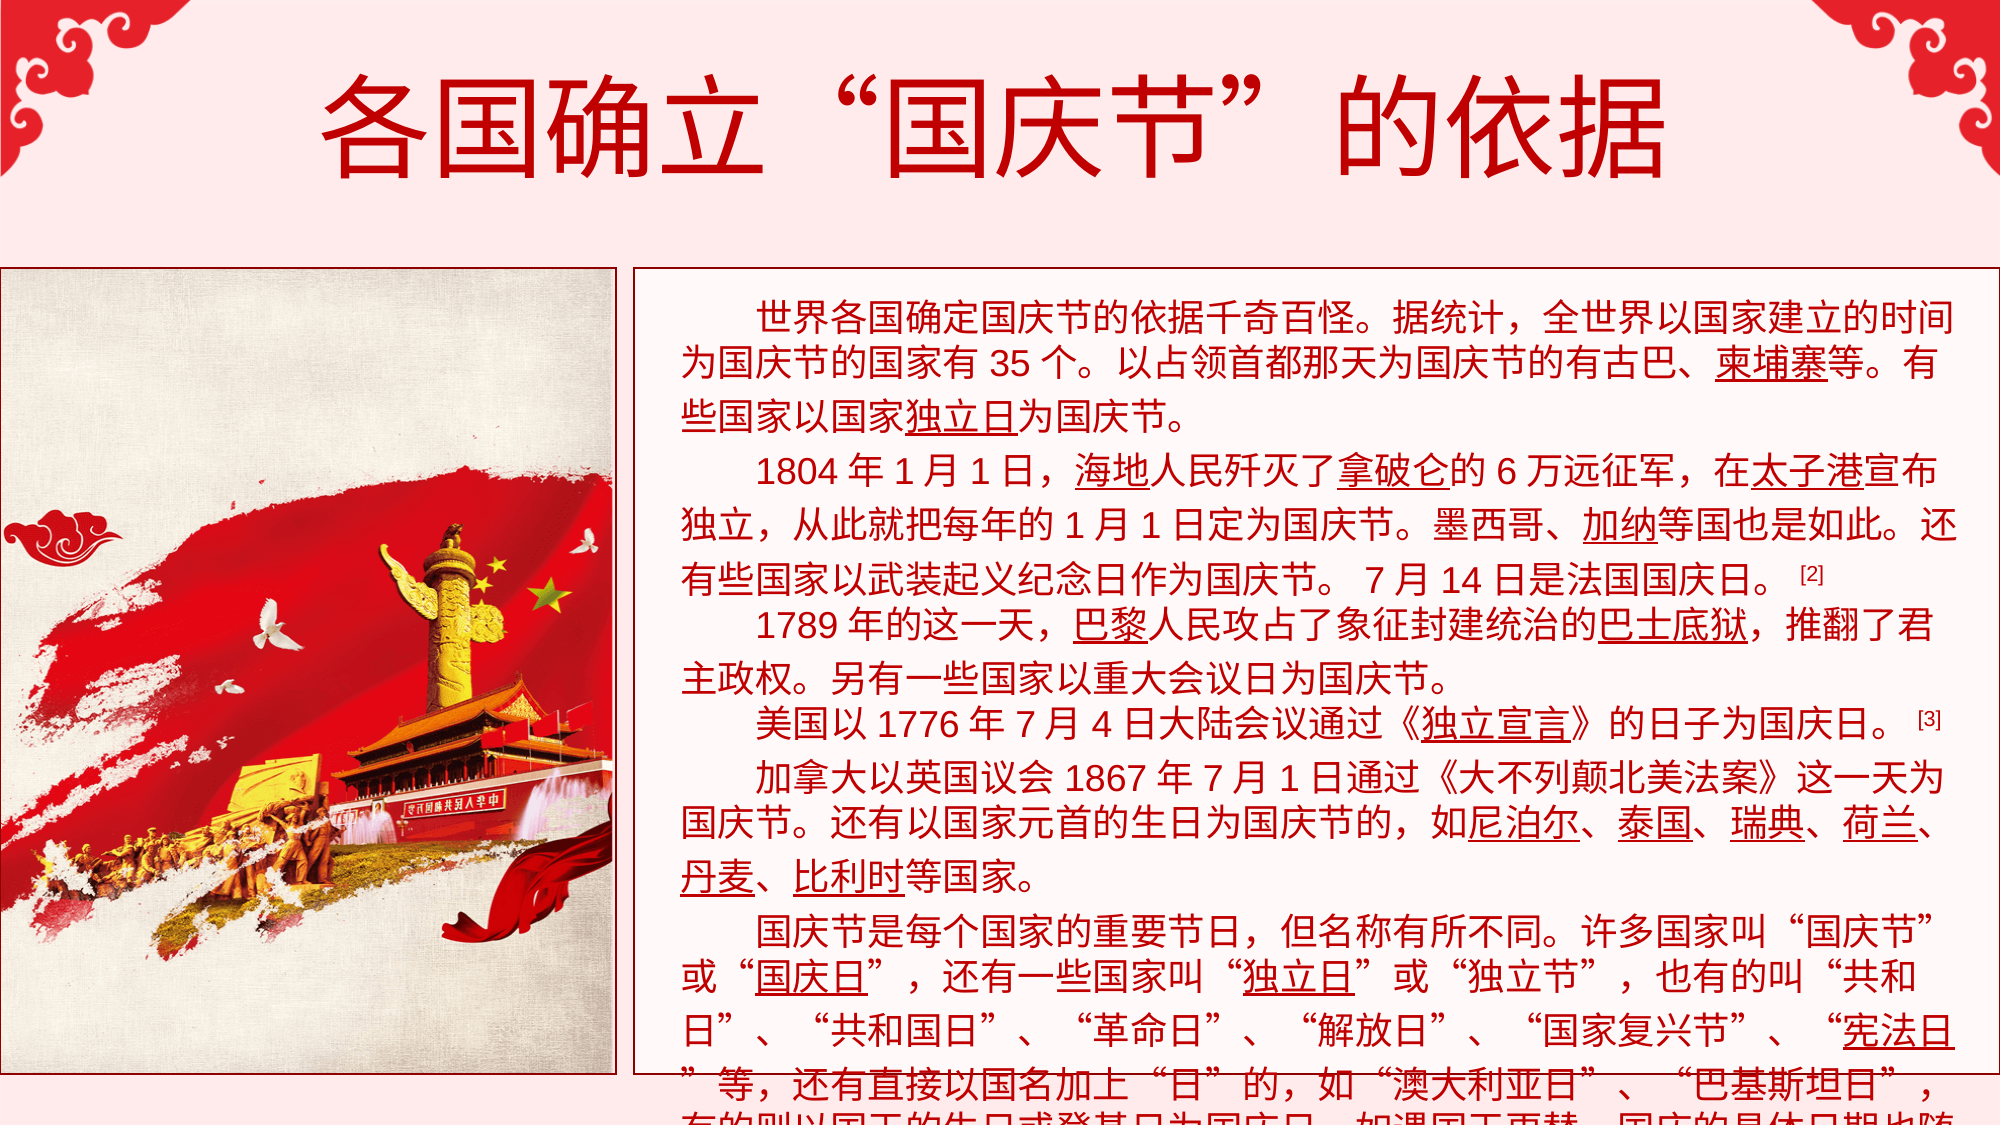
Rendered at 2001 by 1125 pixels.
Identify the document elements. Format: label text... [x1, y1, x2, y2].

picture [0, 0, 2001, 1125]
text_box [633, 267, 2000, 1075]
text_box 世界各国确定国庆节的依据千奇百怪。据统计，全世界以国家建立的时间为国庆节的国家有35个。以占领首都那天为国庆节的有古巴、柬埔寨等。有些国家以国家独立日为国庆节。 1804年1月1日，海地人民歼灭了拿破仑的6万远征军，在太子港宣布独立，从此就把每年的1月1日定为国庆节。墨西哥、加纳等国也是如此。还有些国家以武装起义纪念日作为国庆节。7月14日是法国国庆日。[2] 1789年的这一天，巴黎人民攻占了象征封建统治的巴士底狱，推翻了君主政权。另有一些国家以重大会议日为国庆节。 美国以1776年7月4日大陆会议通过《独立宣言》的日子为国庆日。[3] 加拿大以英国议会1867年7月1日通过《大不列颠北美法案》这一天为国庆节。还有以国家元首的生日为国庆节的，如尼泊尔、泰国、瑞典、荷兰、丹麦、比利时等国家。 国庆节是每个国家的重要节日，但名称有所不同。许多国家叫“国庆节”或“国庆日”，还有一些国家叫“独立日”或“独立节”，也有的叫“共和日”、“共和国日”、“革命日”、“解放日”、“国家复兴节”、“宪法日”等，还有直接以国名加上“日”的，如“澳大利亚日”、“巴基斯坦日”，有的则以国王的生日或登基日为国庆日，如遇国王更替，国庆的具体日期也随之更换。 [665, 286, 1977, 1125]
text_box [0, 267, 617, 1075]
text_box 各国确立“国庆节”的依据 [272, 49, 1716, 200]
